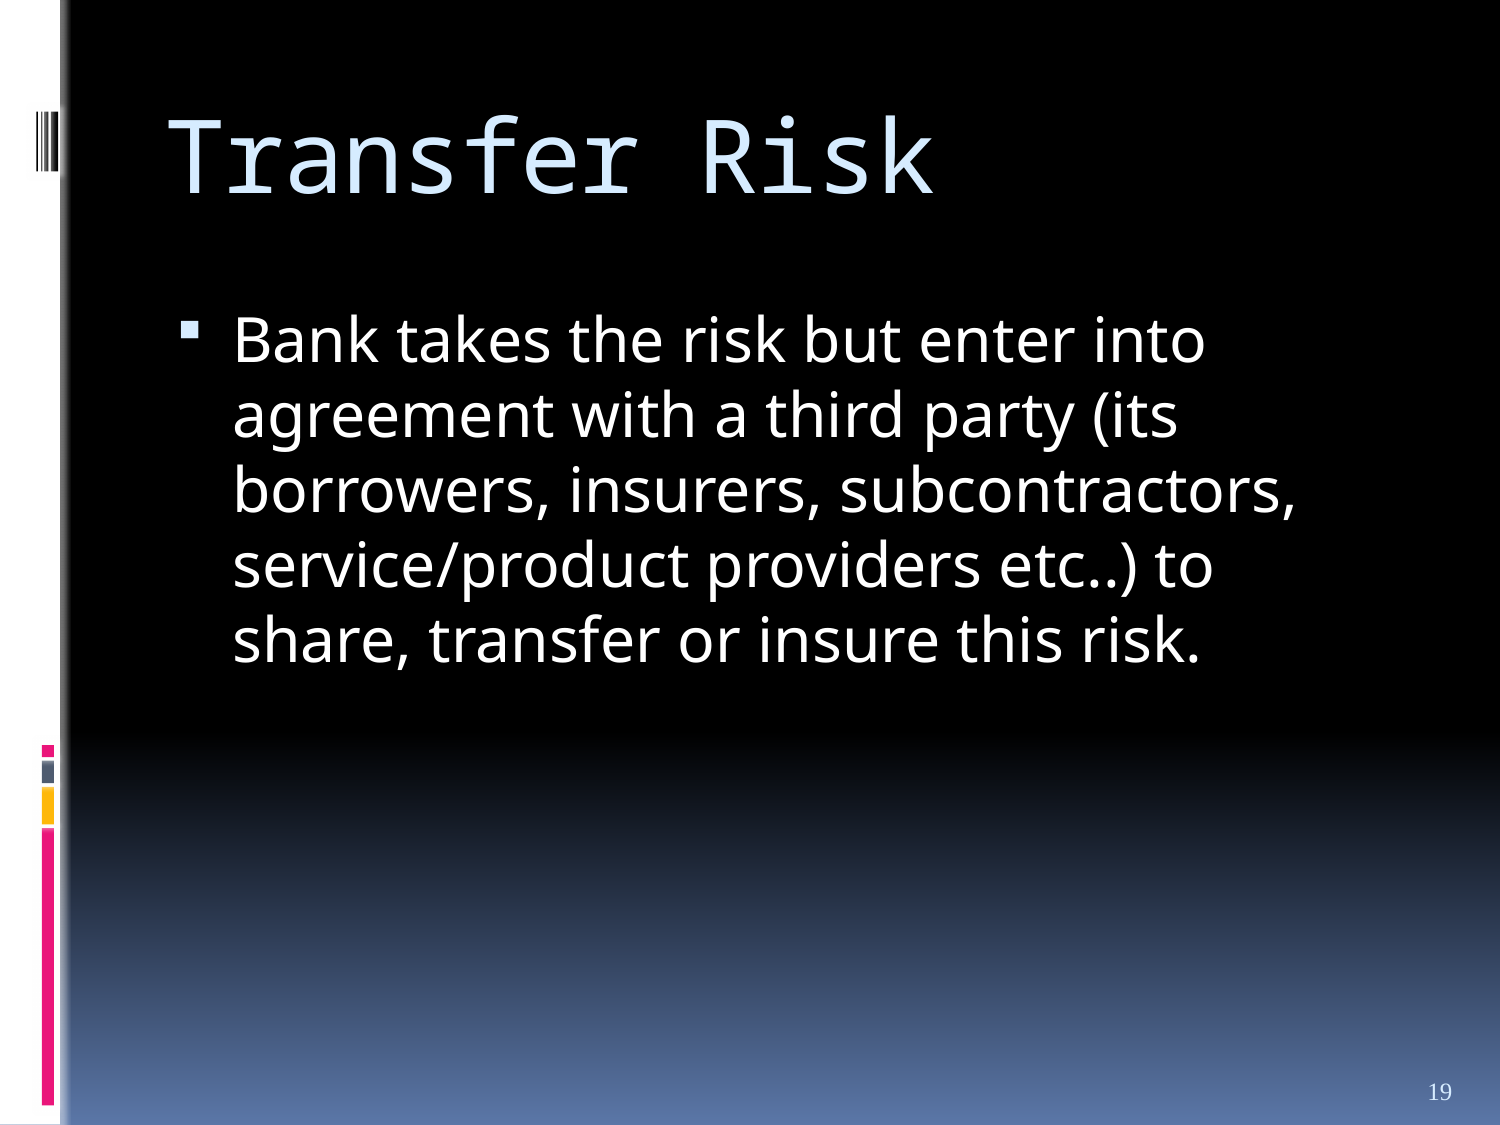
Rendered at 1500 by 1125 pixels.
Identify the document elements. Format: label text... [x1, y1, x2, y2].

title Transfer Risk [150, 83, 1425, 234]
slide_number 19 [1412, 1052, 1488, 1113]
list Bank takes the risk but enter into agreement with a third party (its borrowers, insurers, subcontractors, service/product providers etc..) to share, transfer or insure this risk. [150, 292, 1425, 1043]
